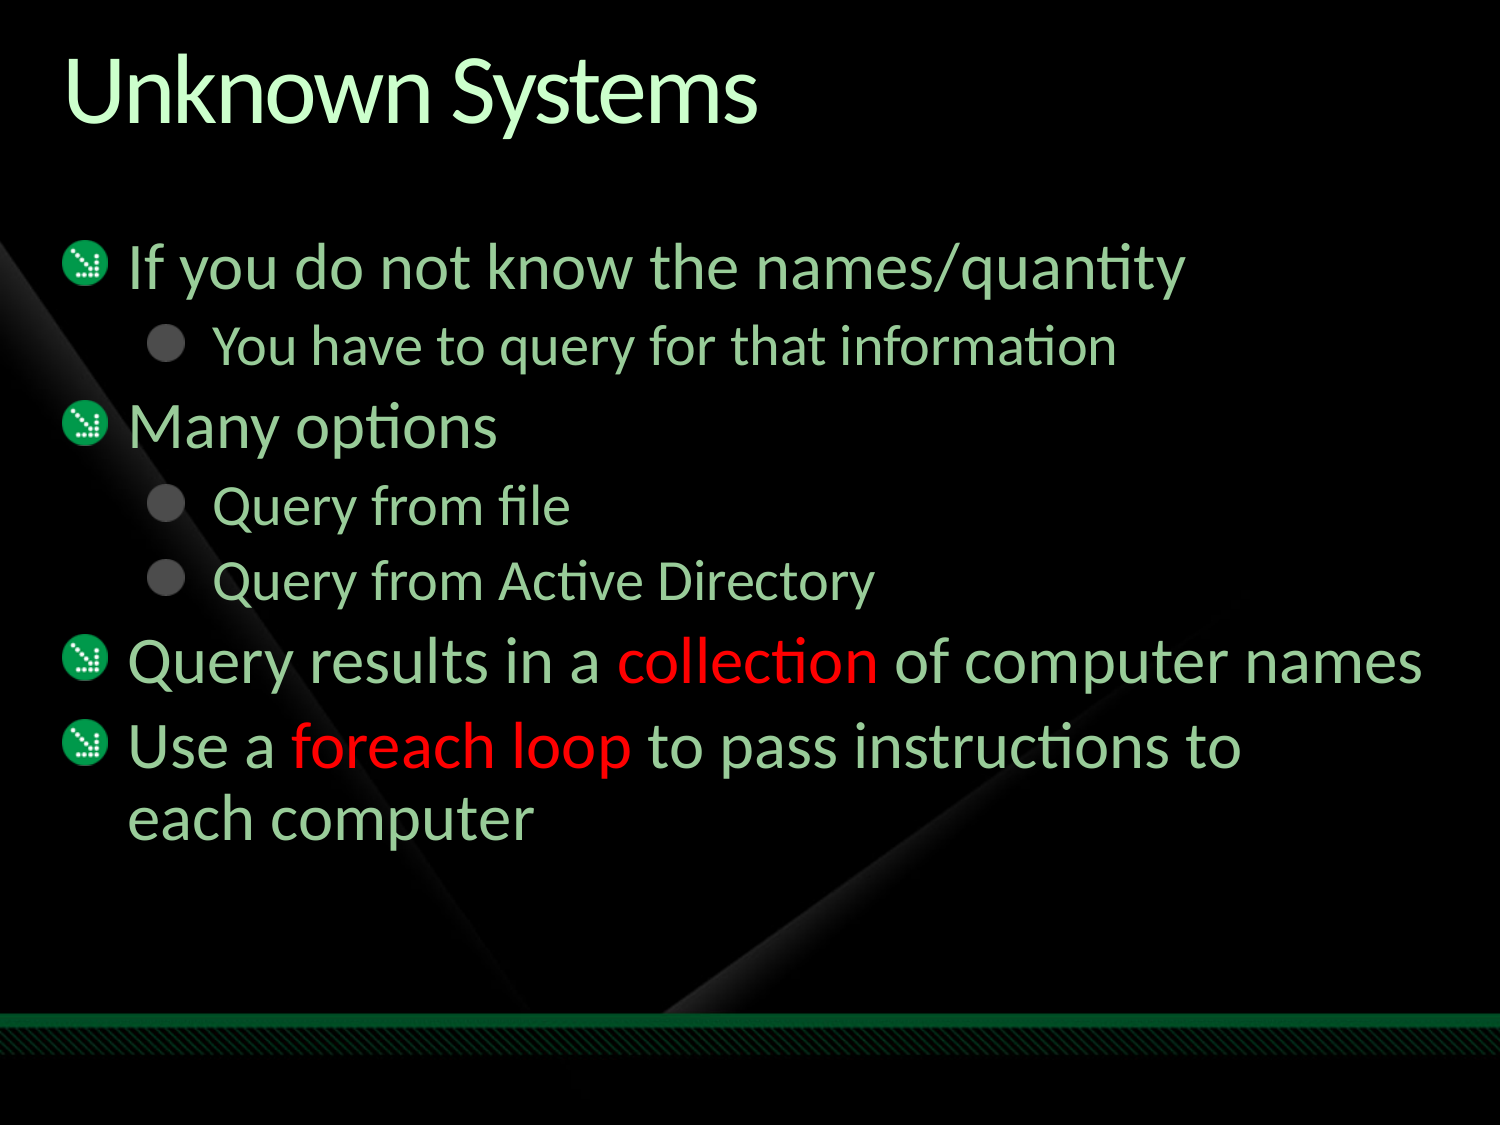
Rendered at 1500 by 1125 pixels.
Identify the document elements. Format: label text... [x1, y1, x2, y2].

picture [0, 0, 1500, 1125]
title Unknown Systems [62, 37, 1438, 147]
list If you do not know the names/quantity You have to query for that information Many options Query from file Query from Active Directory Query results in a collection of computer names Use a foreach loop to pass instructions to each computer [62, 231, 1438, 660]
